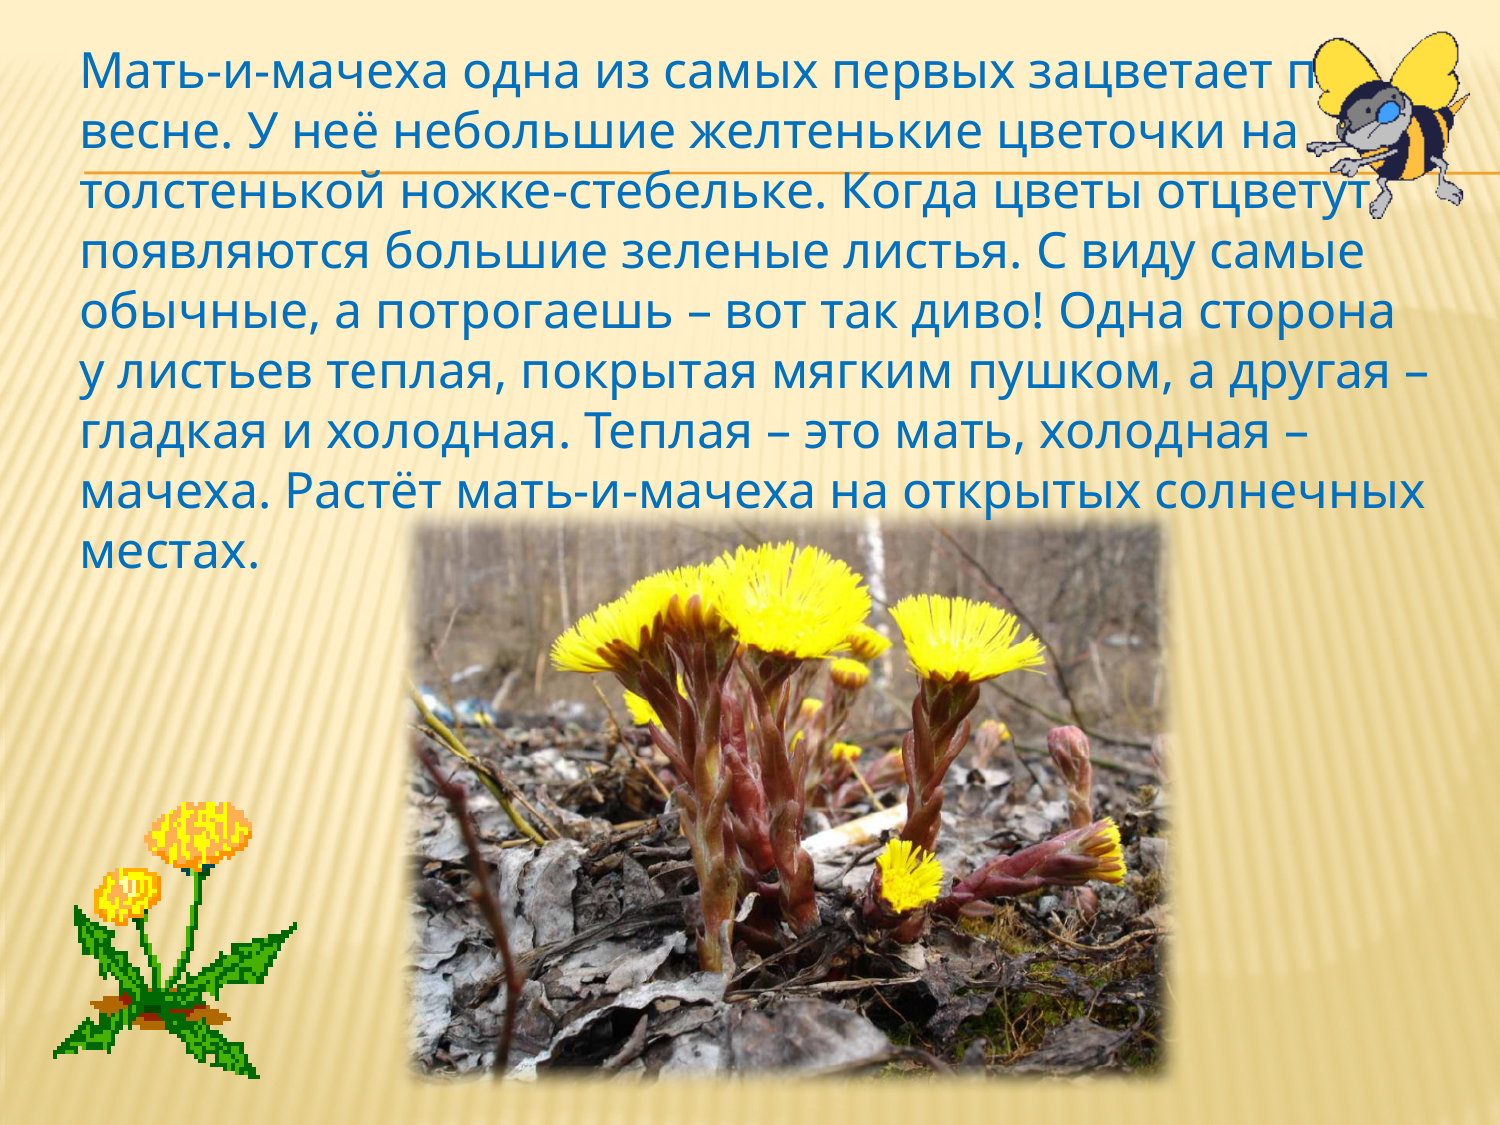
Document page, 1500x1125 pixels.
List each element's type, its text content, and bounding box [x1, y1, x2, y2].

picture [40, 798, 302, 1085]
picture [1304, 30, 1470, 219]
picture [395, 503, 1184, 1095]
text_box Мать-и-мачеха одна из самых первых зацветает по весне. У неё небольшие желтенькие цветочки на толстенькой ножке-стебельке. Когда цветы отцветут, появляются большие зеленые листья. С виду самые обычные, а потрогаешь – вот так диво! Одна сторона у листьев теплая, покрытая мягким пушком, а другая – гладкая и холодная. Теплая – это мать, холодная – мачеха. Растёт мать-и-мачеха на открытых солнечных местах. [64, 30, 1447, 586]
